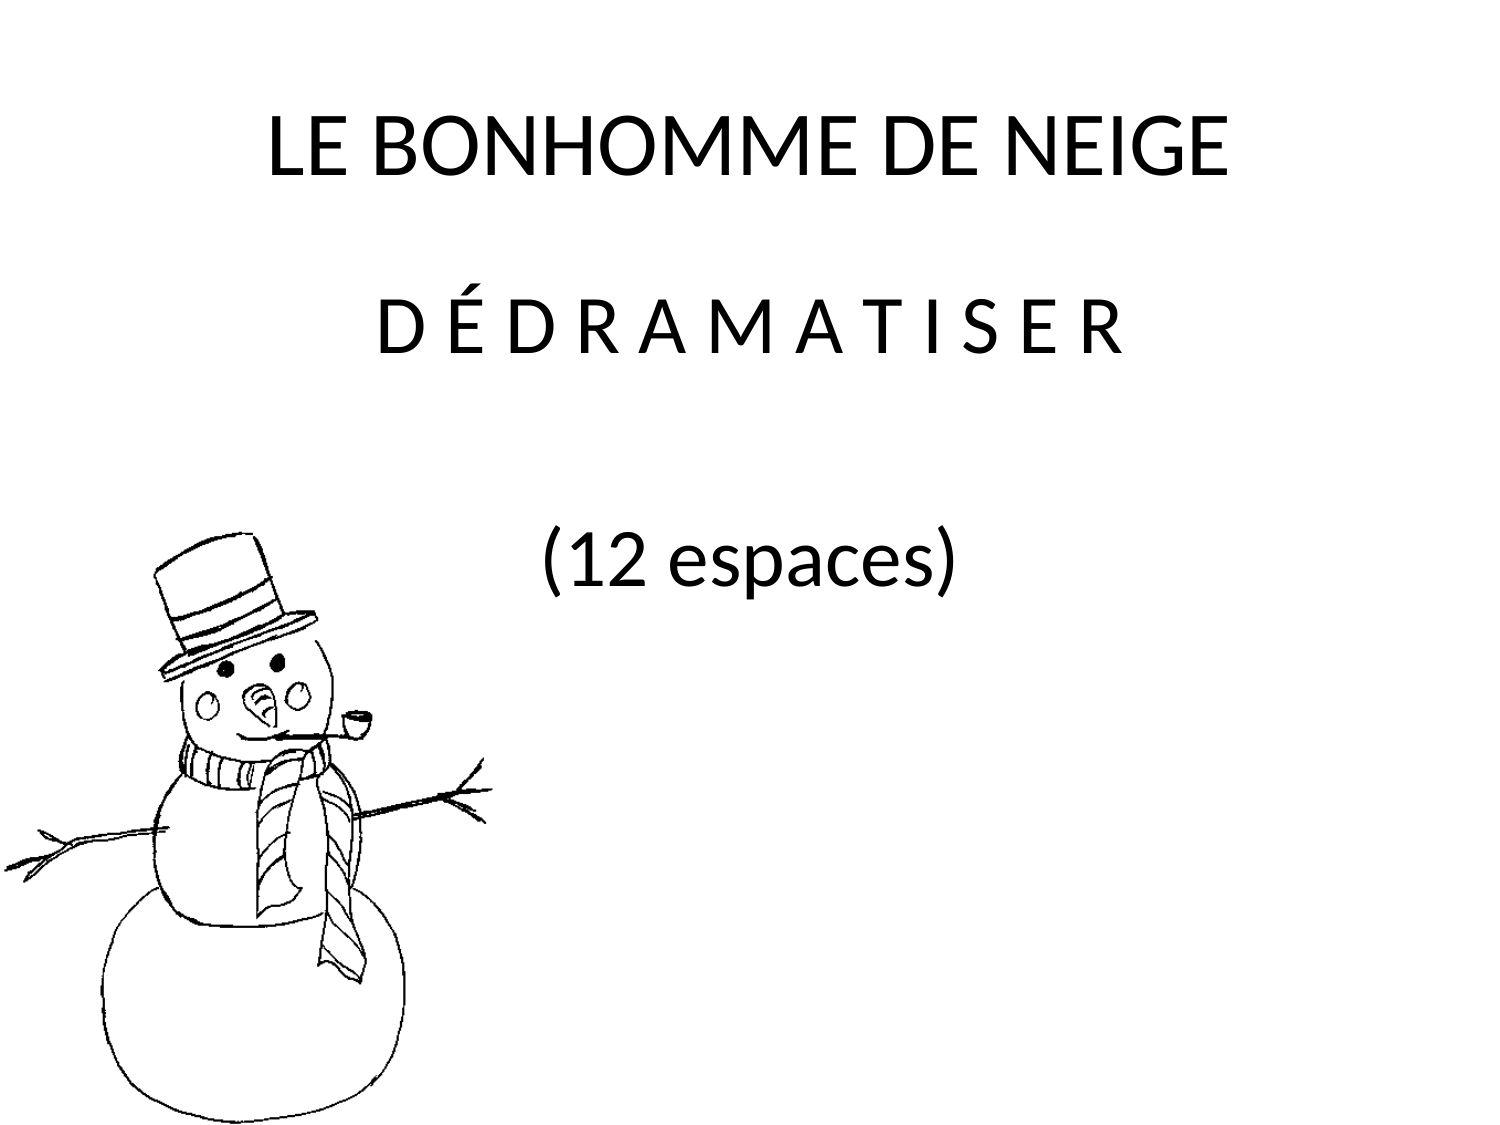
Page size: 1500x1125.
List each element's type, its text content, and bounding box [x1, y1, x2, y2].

title LE BONHOMME DE NEIGE [75, 45, 1425, 233]
picture [0, 524, 496, 1125]
list D É D R A M A T I S E R (12 espaces) [75, 262, 1425, 1005]
